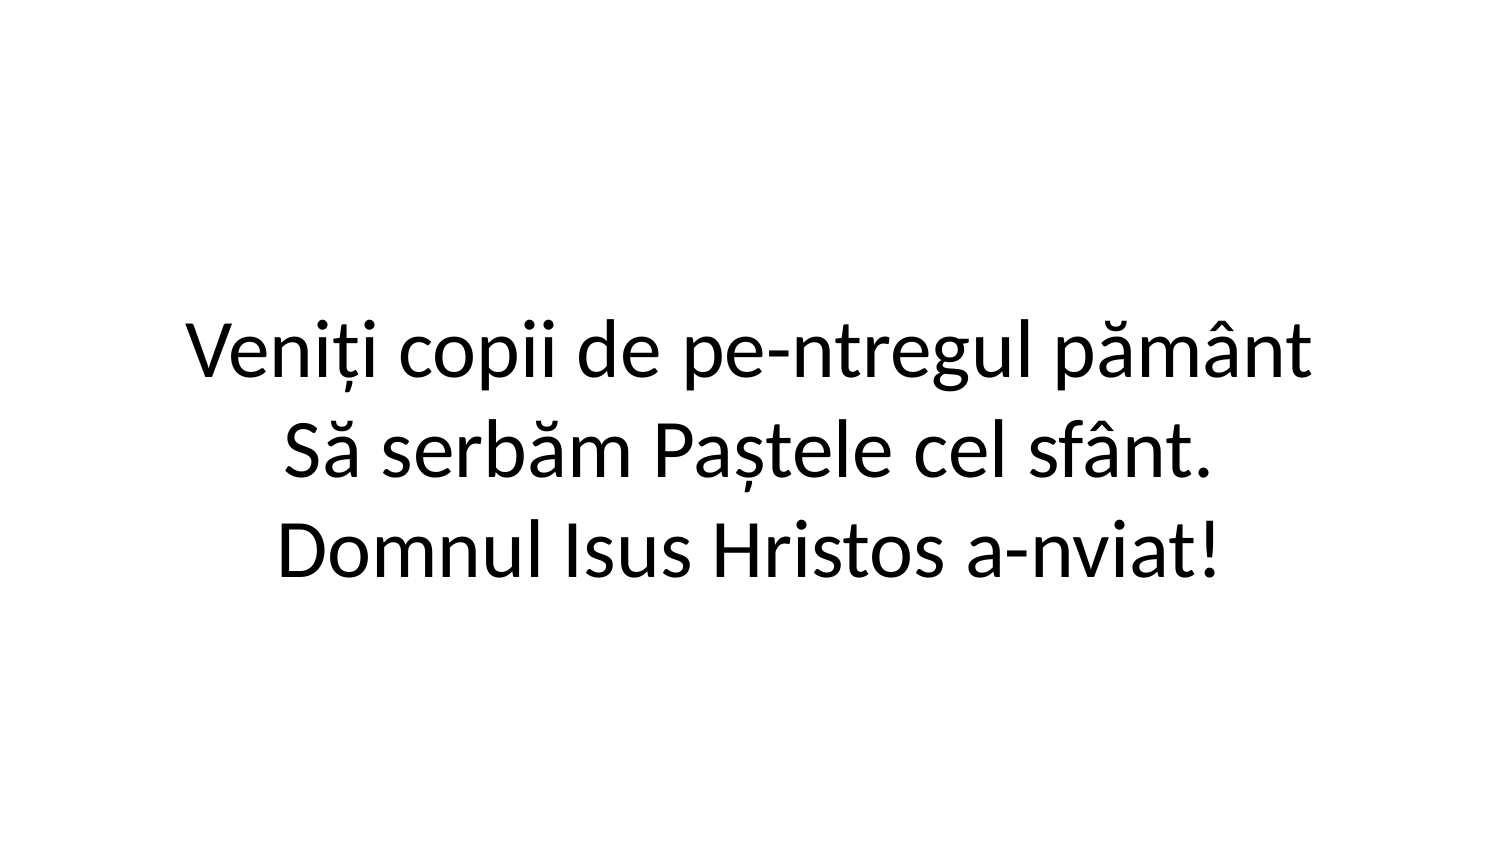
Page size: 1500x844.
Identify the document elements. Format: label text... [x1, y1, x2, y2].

text_box Veniți copii de pe-ntregul pământ Să serbăm Paștele cel sfânt. Domnul Isus Hristos a-nviat! [170, 242, 1330, 602]
